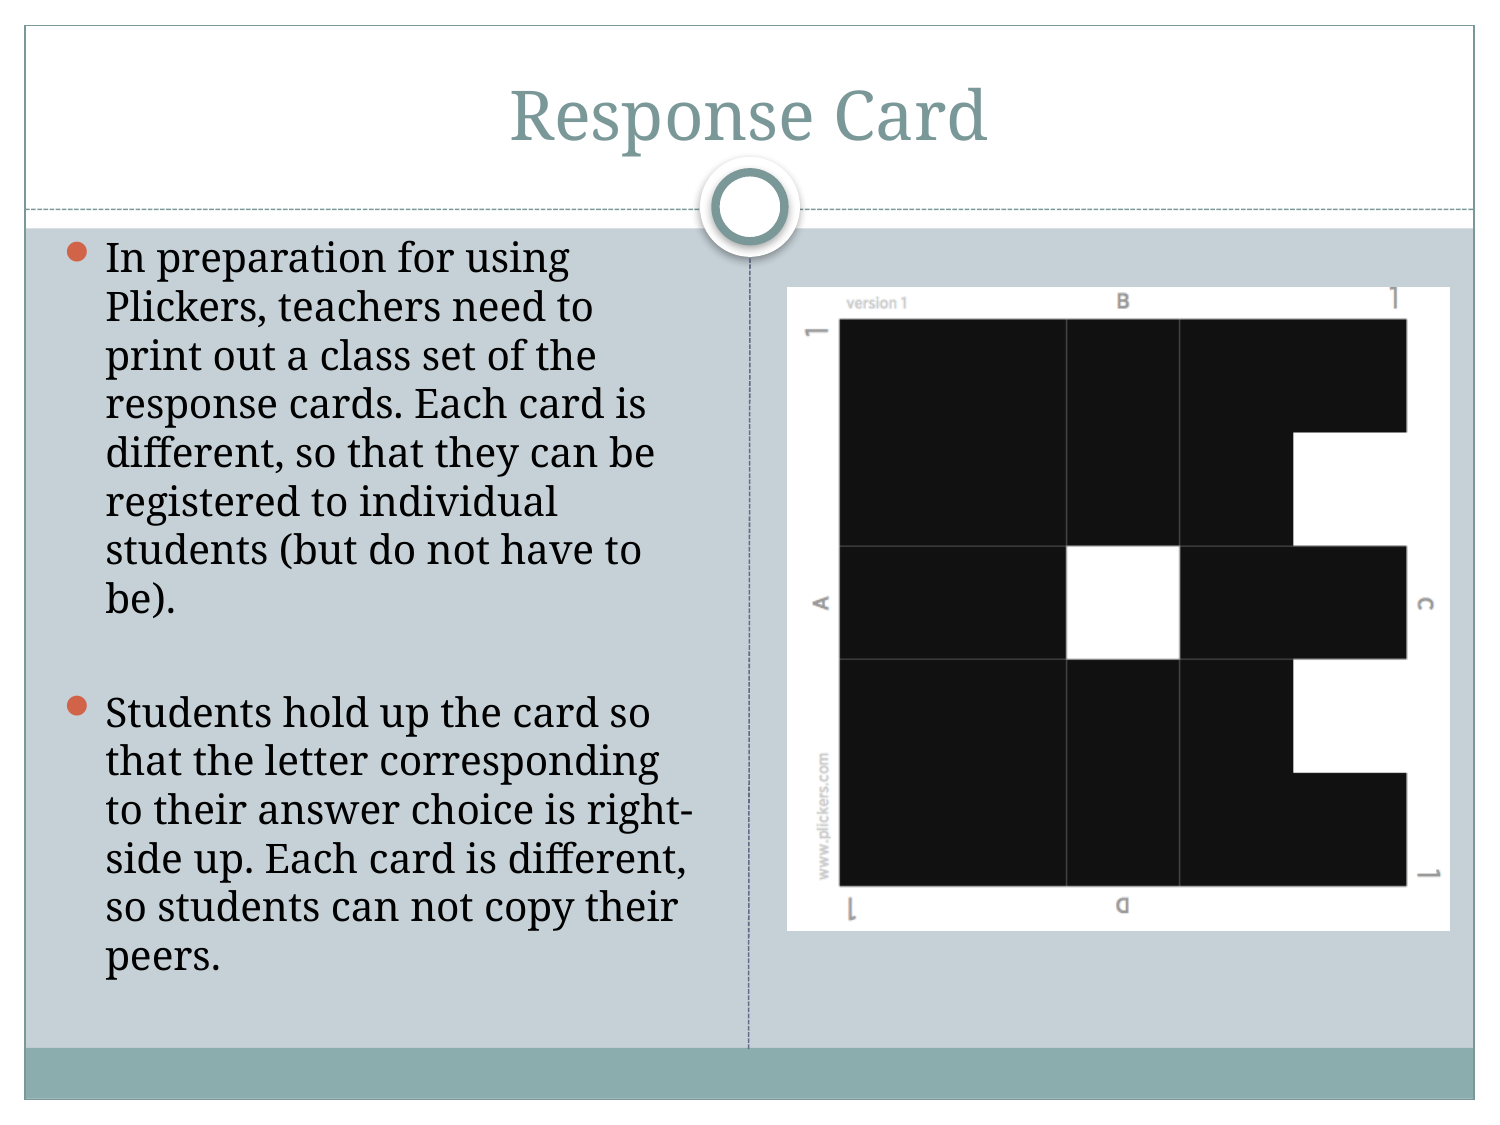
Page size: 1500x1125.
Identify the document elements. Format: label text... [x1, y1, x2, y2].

title Response Card [49, 37, 1450, 162]
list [787, 224, 1451, 994]
list In preparation for using Plickers, teachers need to print out a class set of the response cards. Each card is different, so that they can be registered to individual students (but do not have to be). Students hold up the card so that the letter corresponding to their answer choice is right-side up. Each card is different, so students can not copy their peers. [49, 224, 712, 993]
